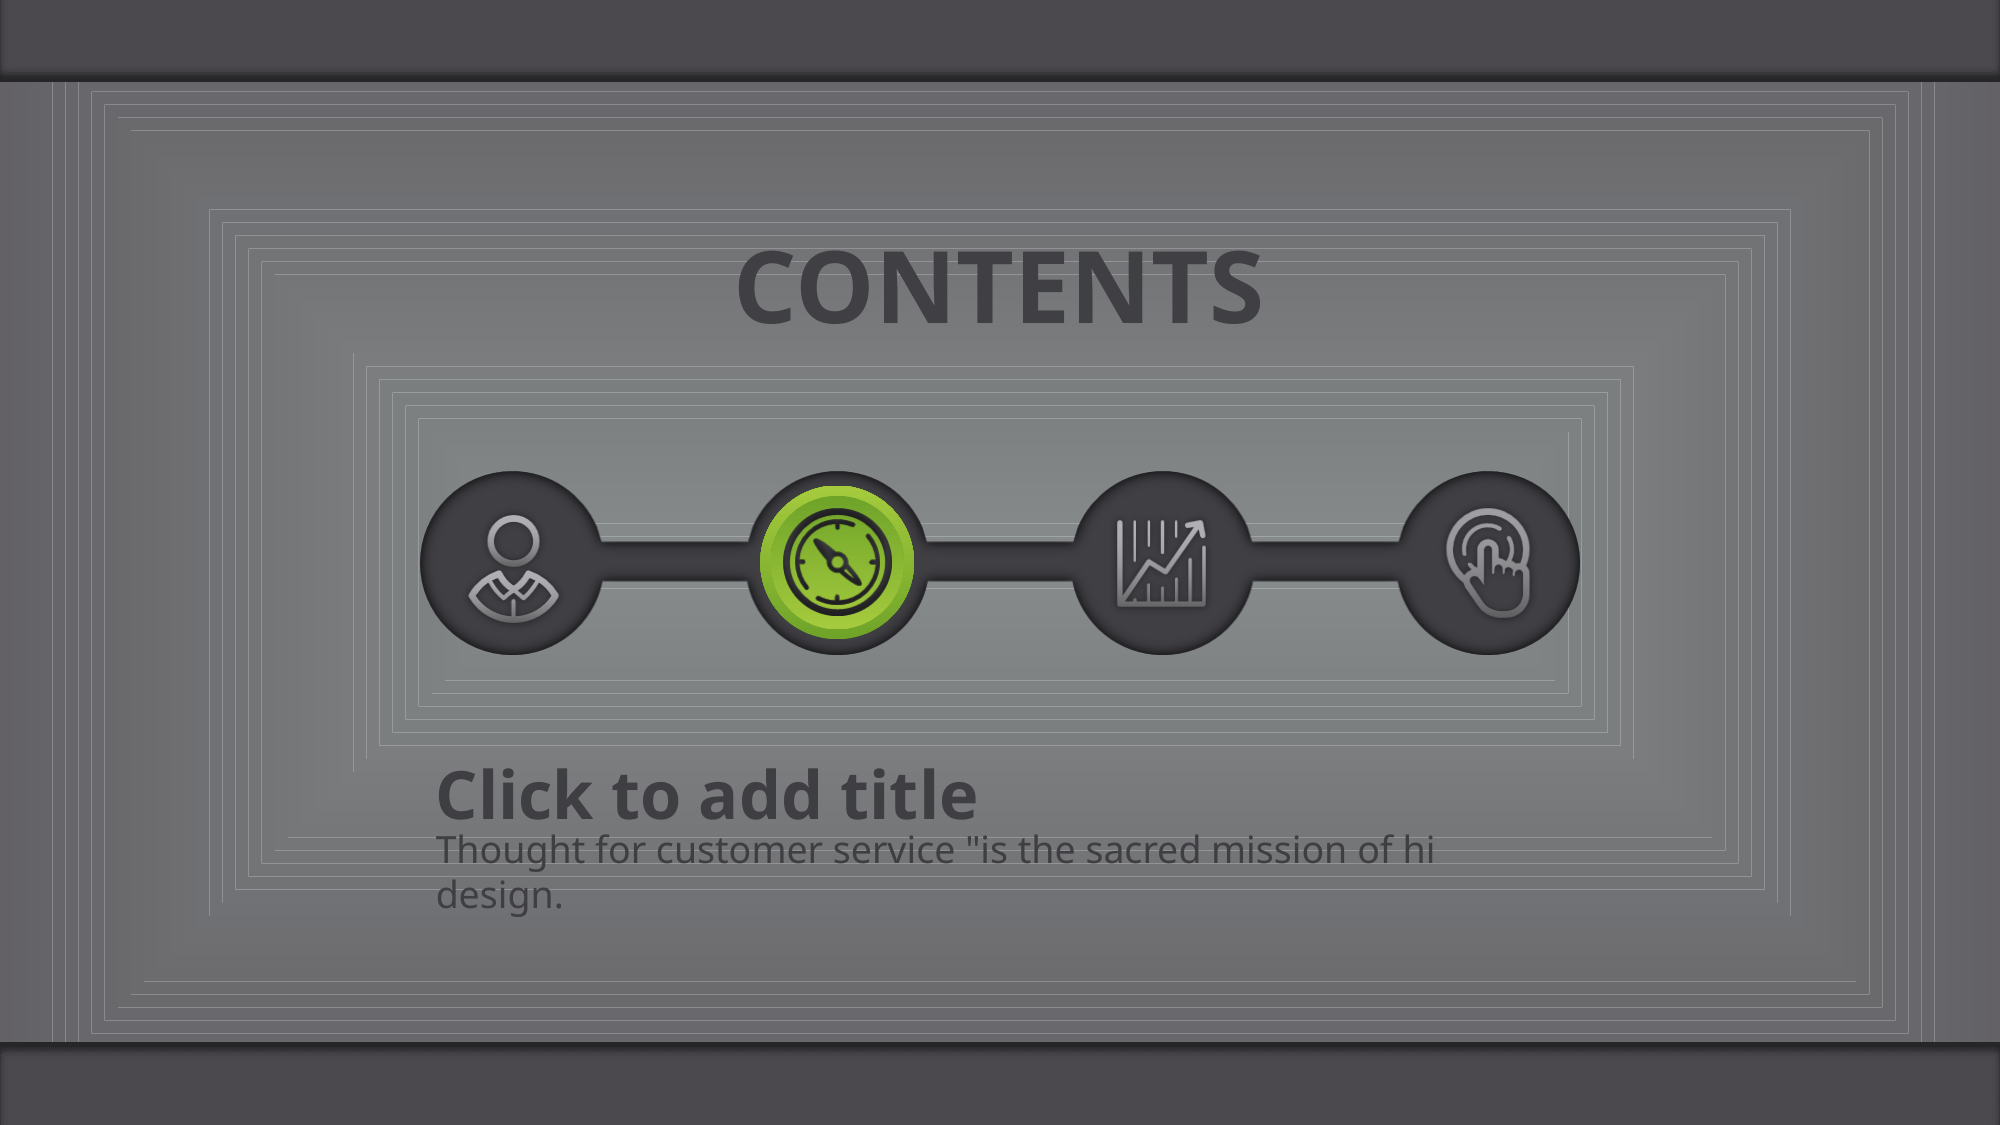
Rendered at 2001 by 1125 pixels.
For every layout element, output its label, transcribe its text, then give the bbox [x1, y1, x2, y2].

text_box CONTENTS [718, 216, 1280, 351]
picture [0, 0, 2000, 83]
text_box Thought for customer service "is the sacred mission of hi design. [421, 818, 1579, 924]
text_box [760, 485, 914, 640]
picture [420, 470, 1580, 655]
text_box Click to add title [421, 745, 1038, 818]
picture [0, 1042, 2000, 1125]
